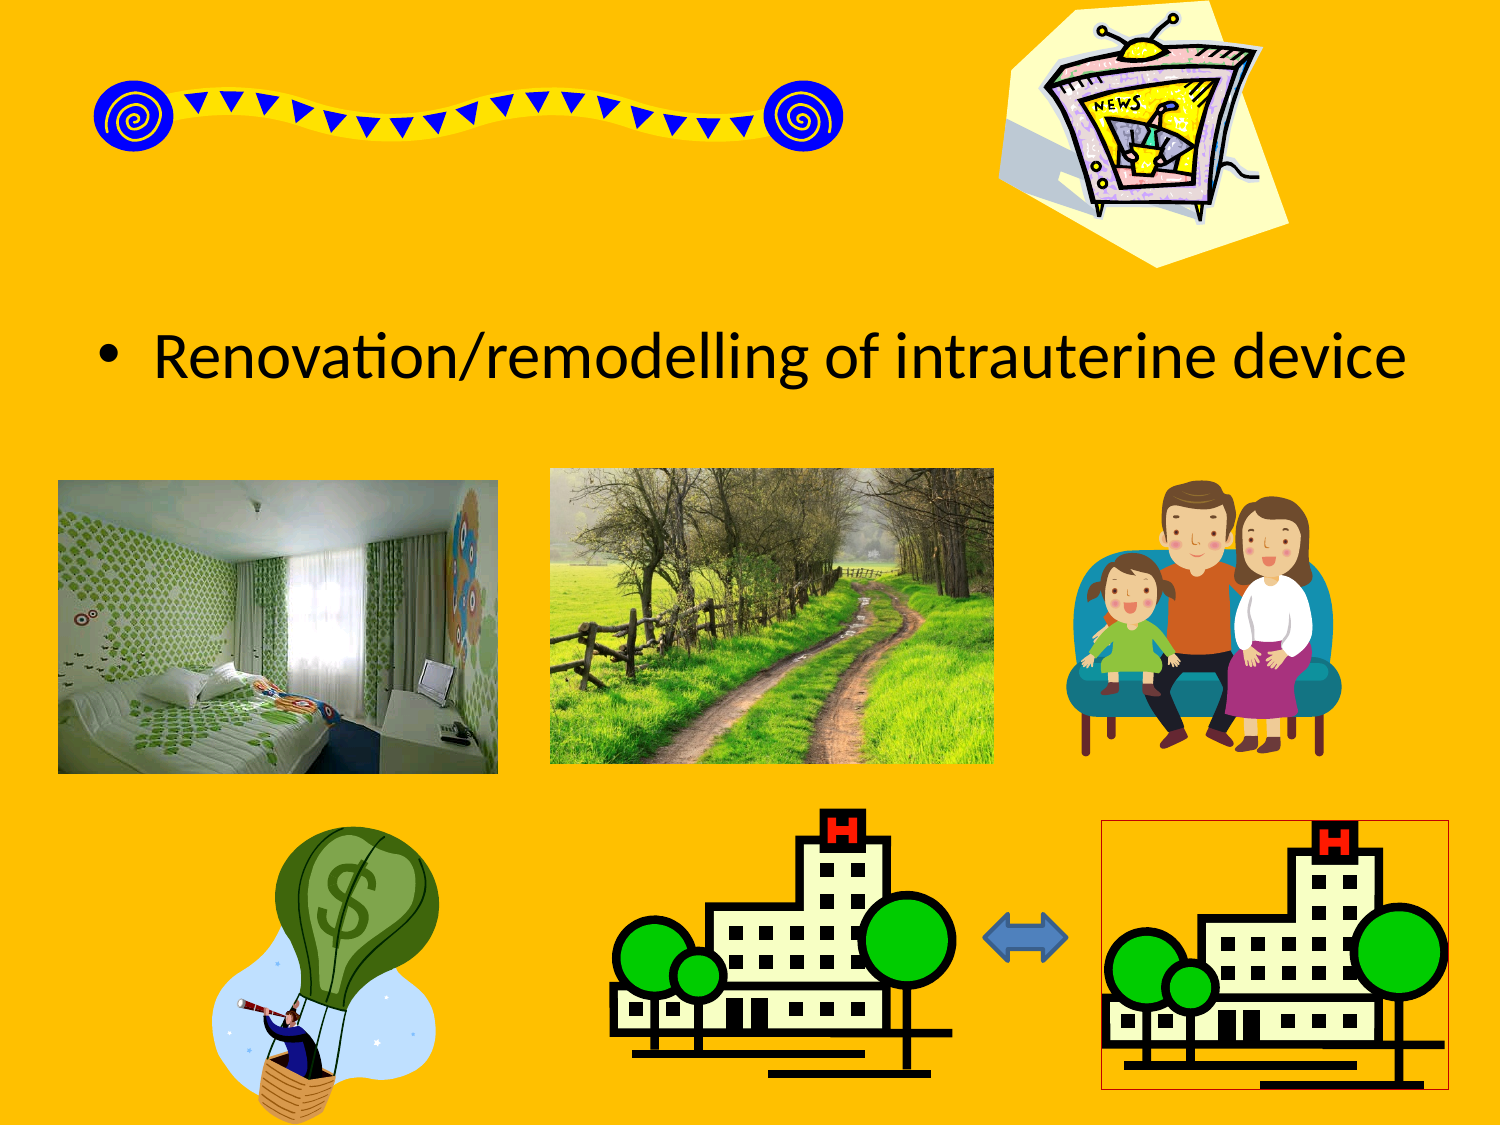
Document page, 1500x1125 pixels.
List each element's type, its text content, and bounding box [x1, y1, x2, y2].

picture [1066, 480, 1342, 757]
picture [609, 808, 957, 1079]
picture [550, 468, 994, 765]
list Renovation/remodelling of intrauterine device [82, 304, 1432, 1048]
picture [210, 825, 441, 1125]
picture [1101, 820, 1449, 1091]
picture [93, 70, 844, 159]
picture [58, 480, 499, 774]
text_box [982, 912, 1069, 963]
picture [995, 0, 1292, 271]
